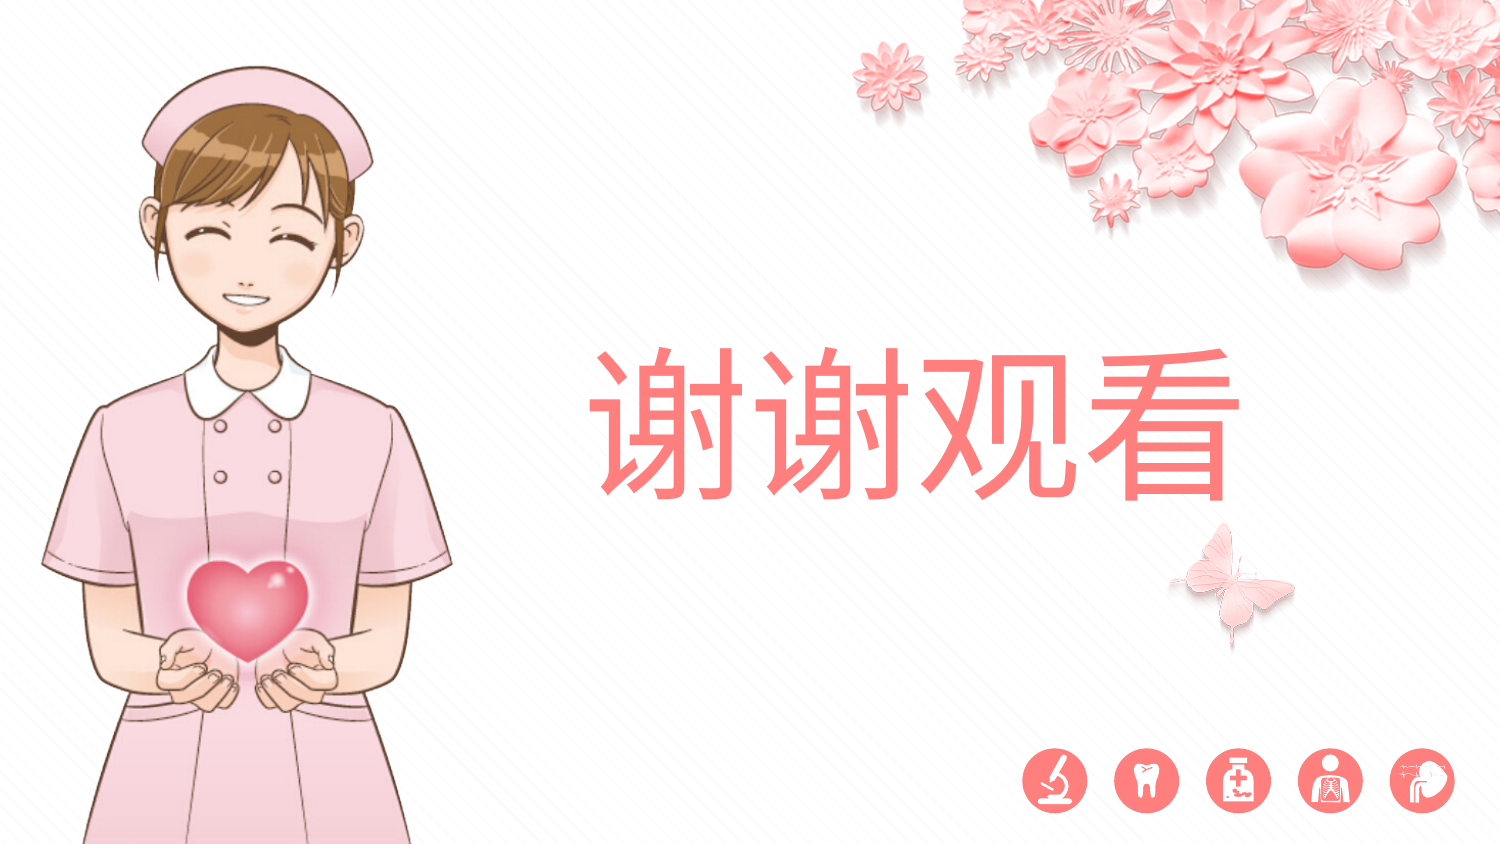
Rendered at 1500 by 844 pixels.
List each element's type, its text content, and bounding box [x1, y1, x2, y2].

picture [799, 0, 1500, 331]
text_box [1389, 748, 1455, 814]
picture [1161, 510, 1323, 657]
text_box 谢谢观看 [580, 313, 1339, 529]
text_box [1114, 748, 1180, 814]
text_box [1022, 748, 1088, 814]
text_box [1205, 748, 1271, 814]
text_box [1297, 748, 1363, 814]
picture [6, 45, 580, 844]
